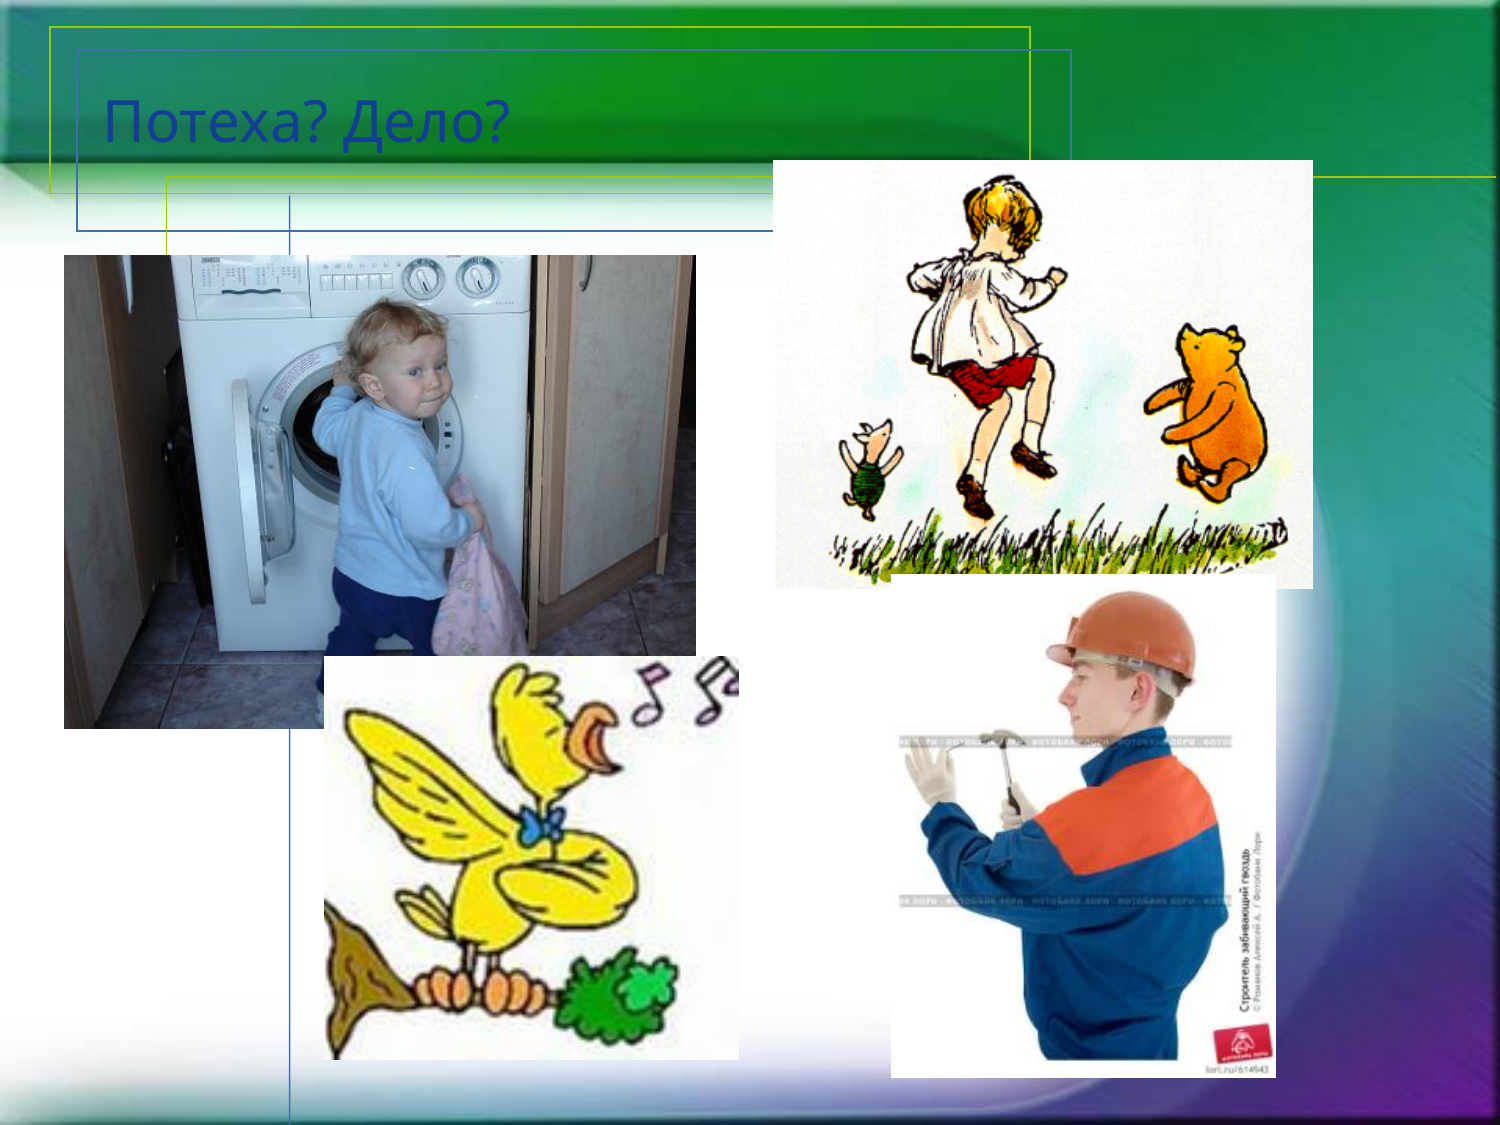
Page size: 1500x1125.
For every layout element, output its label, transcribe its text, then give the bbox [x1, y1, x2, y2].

picture [167, 232, 288, 255]
picture [51, 28, 1029, 193]
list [773, 160, 1313, 589]
picture [0, 0, 1500, 1125]
picture [167, 194, 773, 230]
picture [78, 194, 166, 230]
picture [78, 51, 1029, 193]
picture [1031, 51, 1070, 160]
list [64, 255, 696, 729]
picture [167, 178, 773, 193]
title Потеха? Дело? [87, 62, 1013, 176]
